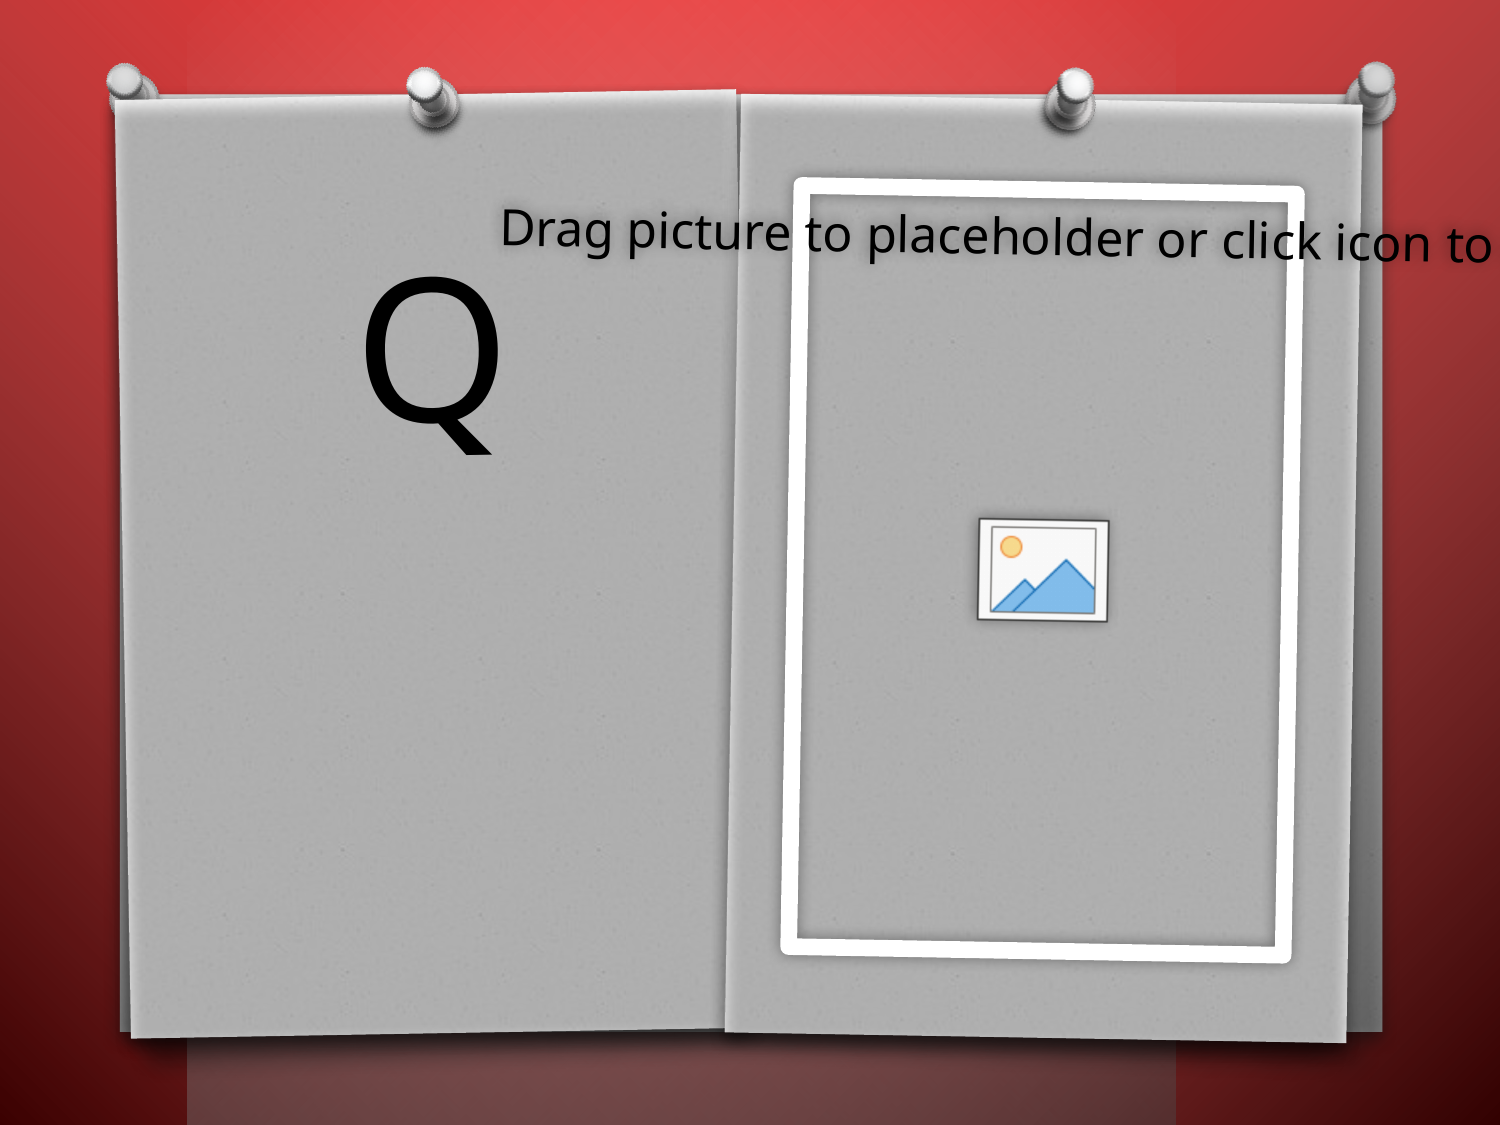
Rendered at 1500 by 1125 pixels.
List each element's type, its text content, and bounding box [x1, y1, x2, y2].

picture [1016, 41, 1138, 162]
picture [803, 197, 1282, 943]
title Q [179, 222, 687, 475]
picture [375, 33, 497, 157]
